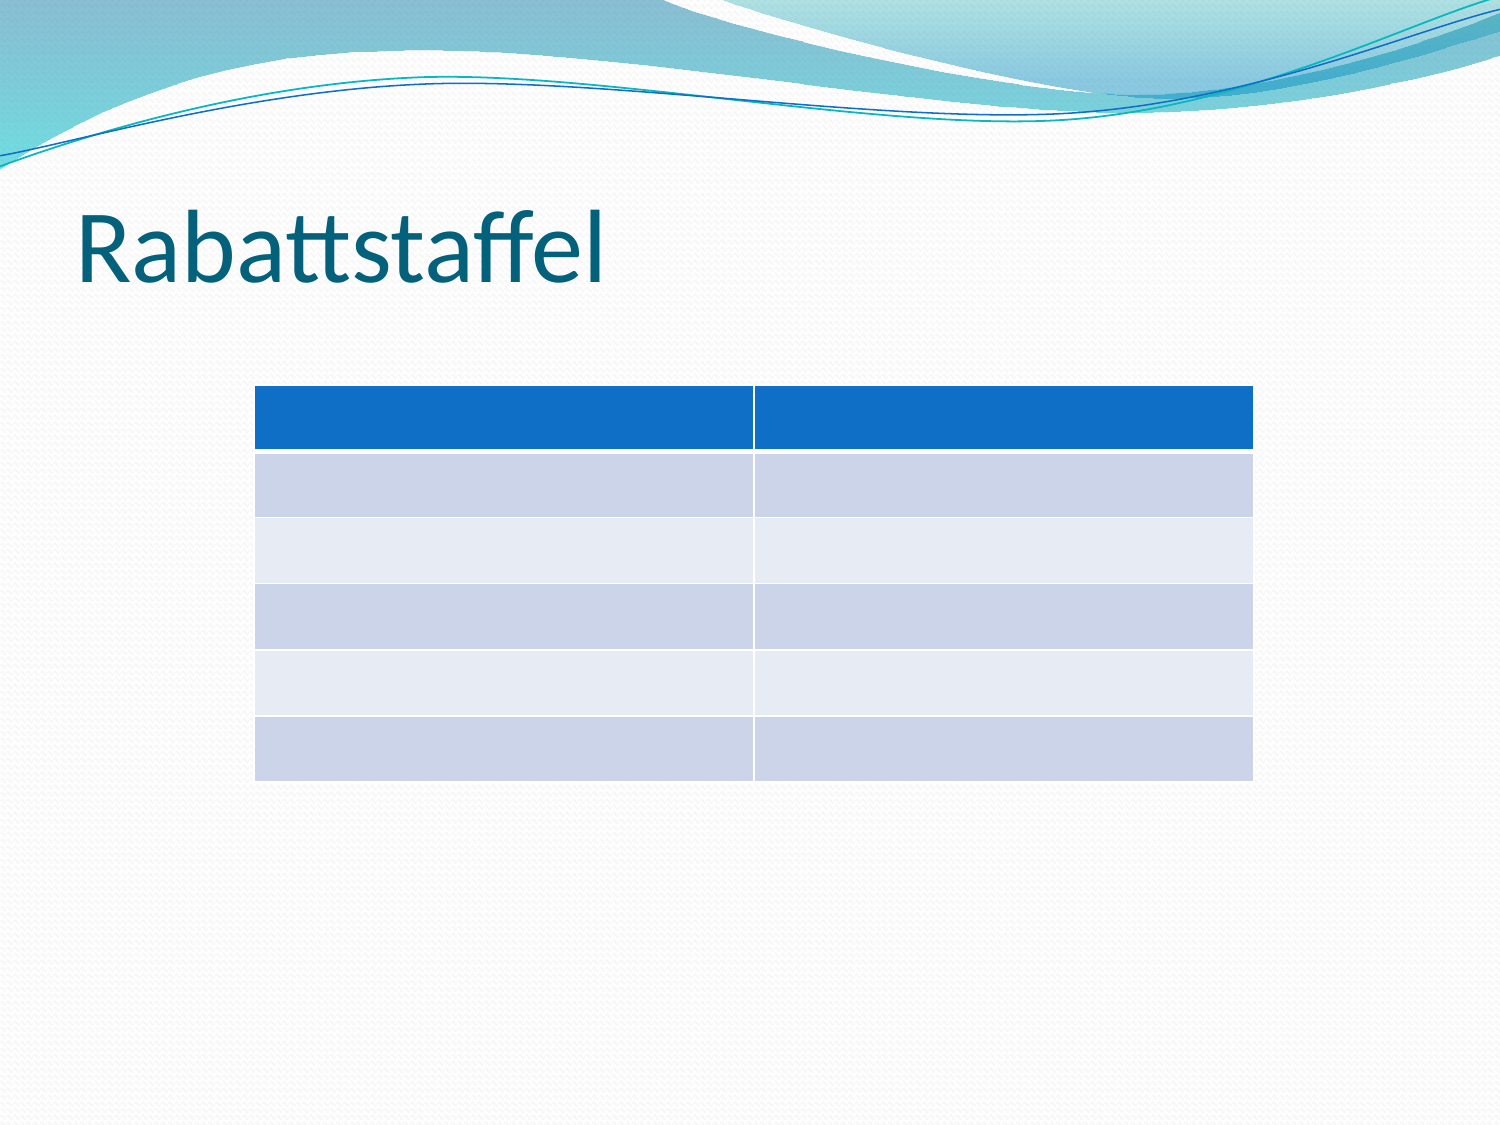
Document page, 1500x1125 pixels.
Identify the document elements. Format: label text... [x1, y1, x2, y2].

table_cell [255, 518, 753, 583]
table_cell [755, 651, 1253, 715]
table_cell [255, 584, 753, 649]
table_cell [755, 518, 1253, 583]
table_cell [255, 651, 753, 715]
table_header [755, 386, 1253, 449]
table_cell [255, 717, 753, 781]
table_header [255, 386, 753, 449]
table_cell [755, 454, 1253, 517]
table_cell [755, 717, 1253, 781]
title Rabattstaffel [75, 115, 1438, 303]
table_cell [755, 584, 1253, 649]
table_cell [255, 454, 753, 517]
